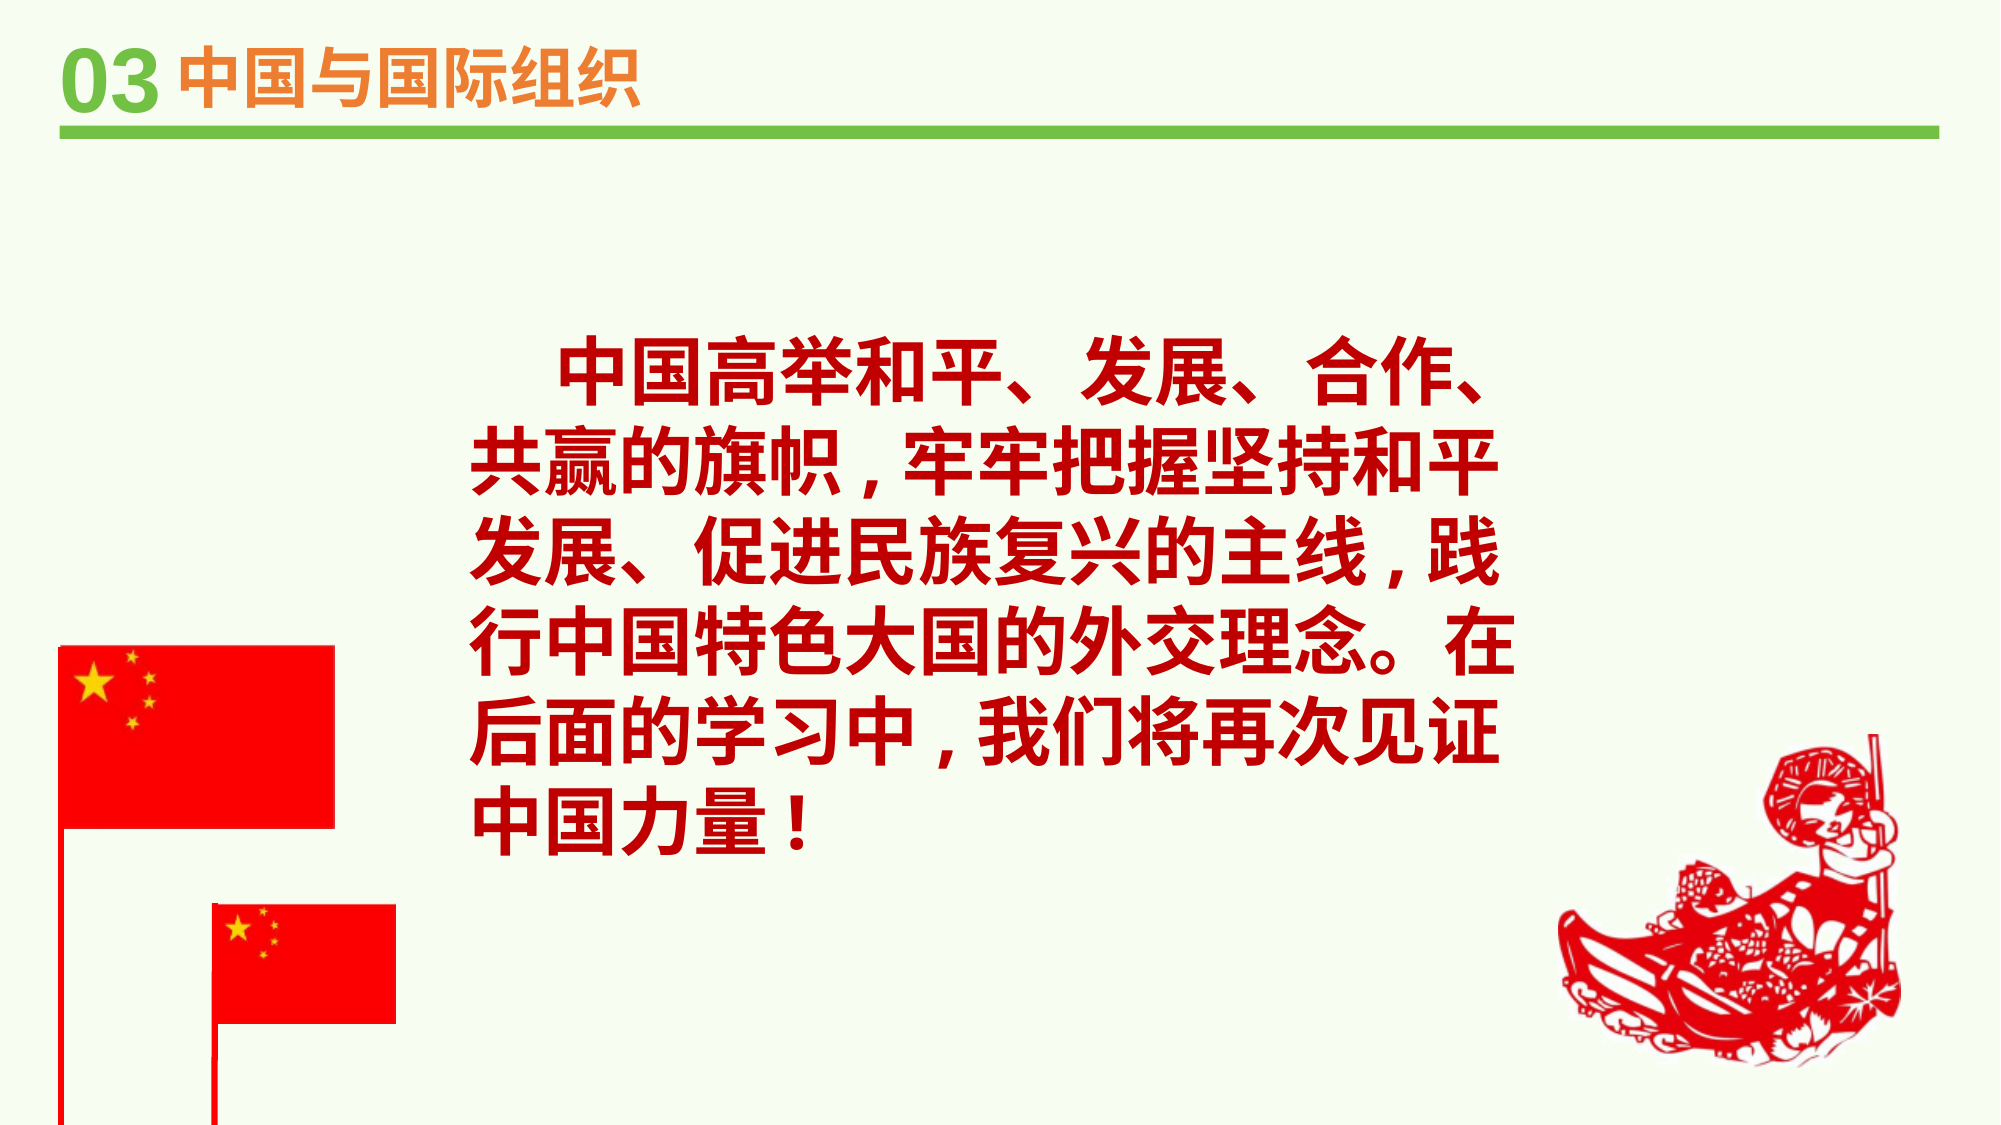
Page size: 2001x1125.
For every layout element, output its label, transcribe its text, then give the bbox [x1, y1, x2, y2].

picture [1558, 734, 1901, 1068]
text_box 中国高举和平、发展、合作、共赢的旗帜,牢牢把握坚持和平发展、促进民族复兴的主线,践行中国特色大国的外交理念。在后面的学习中,我们将再次见证中国力量! [453, 317, 1578, 873]
text_box 03 [59, 24, 161, 128]
text_box 中国与国际组织 [161, 28, 811, 123]
picture [59, 644, 335, 829]
text_box [59, 125, 1940, 140]
picture [216, 903, 396, 1024]
